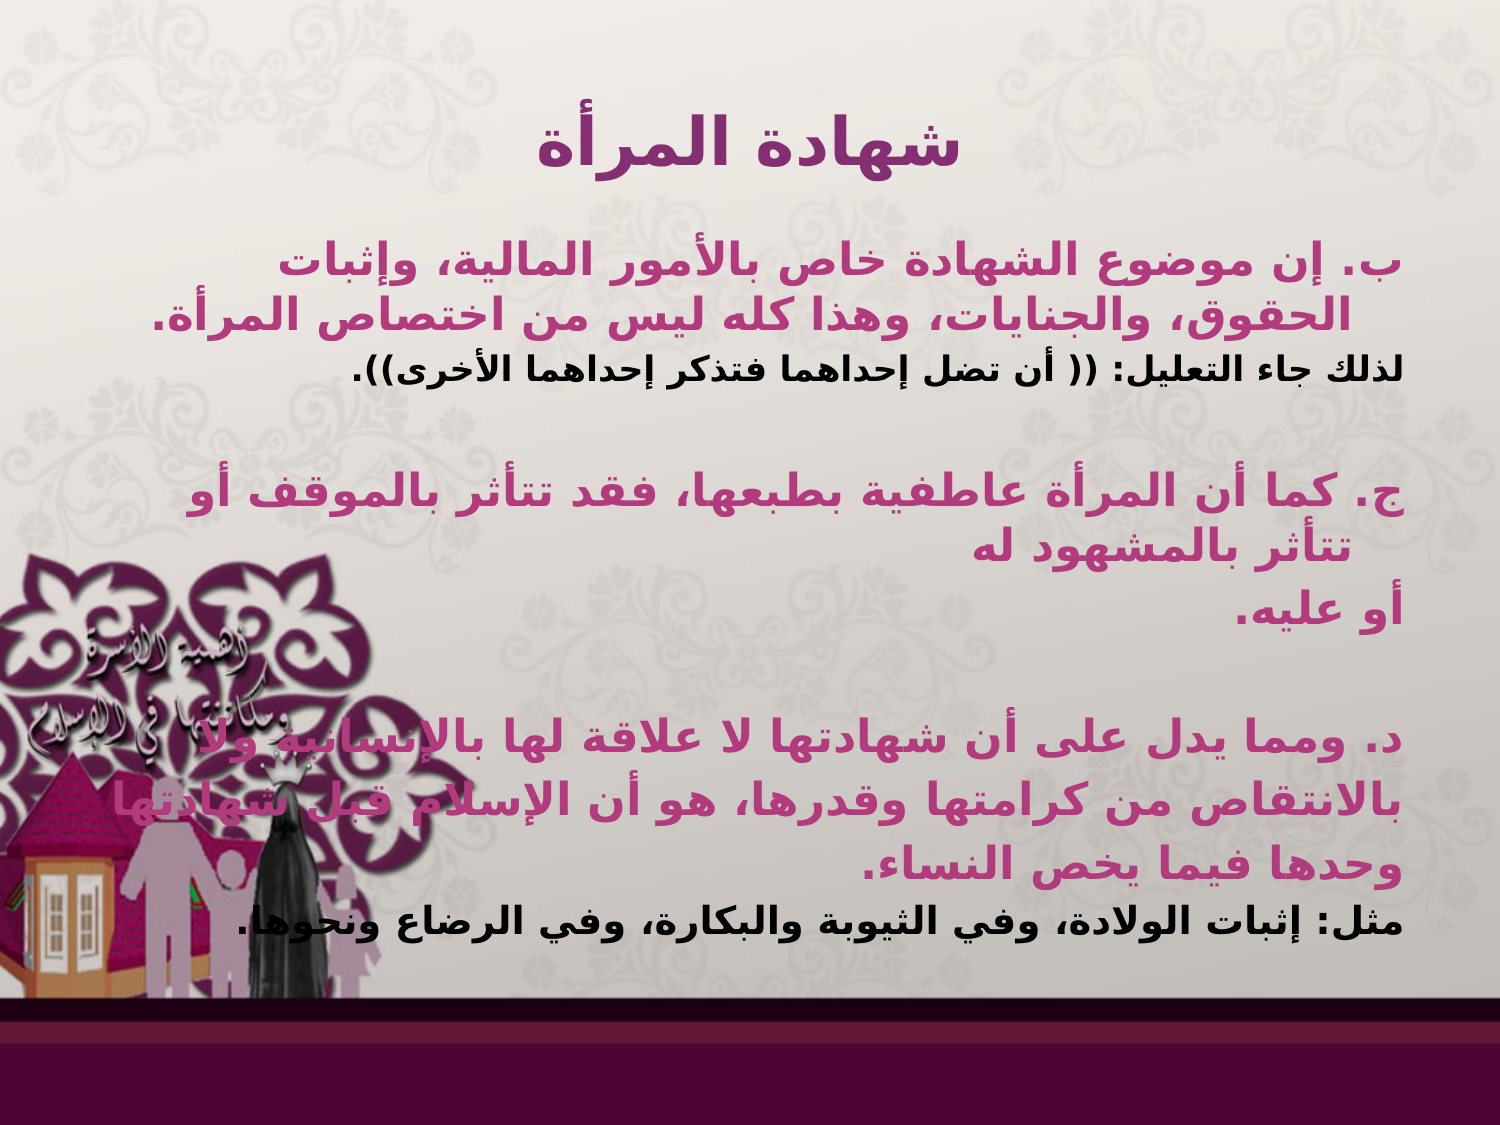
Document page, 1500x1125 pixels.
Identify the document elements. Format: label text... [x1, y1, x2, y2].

title شهادة المرأة [74, 44, 1426, 233]
list ب. إن موضوع الشهادة خاص بالأمور المالية، وإثبات الحقوق، والجنايات، وهذا كله ليس من اختصاص المرأة. لذلك جاء التعليل: (( أن تضل إحداهما فتذكر إحداهما الأخرى)). ج. كما أن المرأة عاطفية بطبعها، فقد تتأثر بالموقف أو تتأثر بالمشهود له أو عليه. د. ومما يدل على أن شهادتها لا علاقة لها بالإنسانية ولا بالانتقاص من كرامتها وقدرها، هو أن الإسلام قبل شهادتها وحدها فيما يخص النساء. مثل: إثبات الولادة، وفي الثيوبة والبكارة، وفي الرضاع ونحوها. [70, 222, 1421, 966]
picture [0, 0, 1500, 1125]
